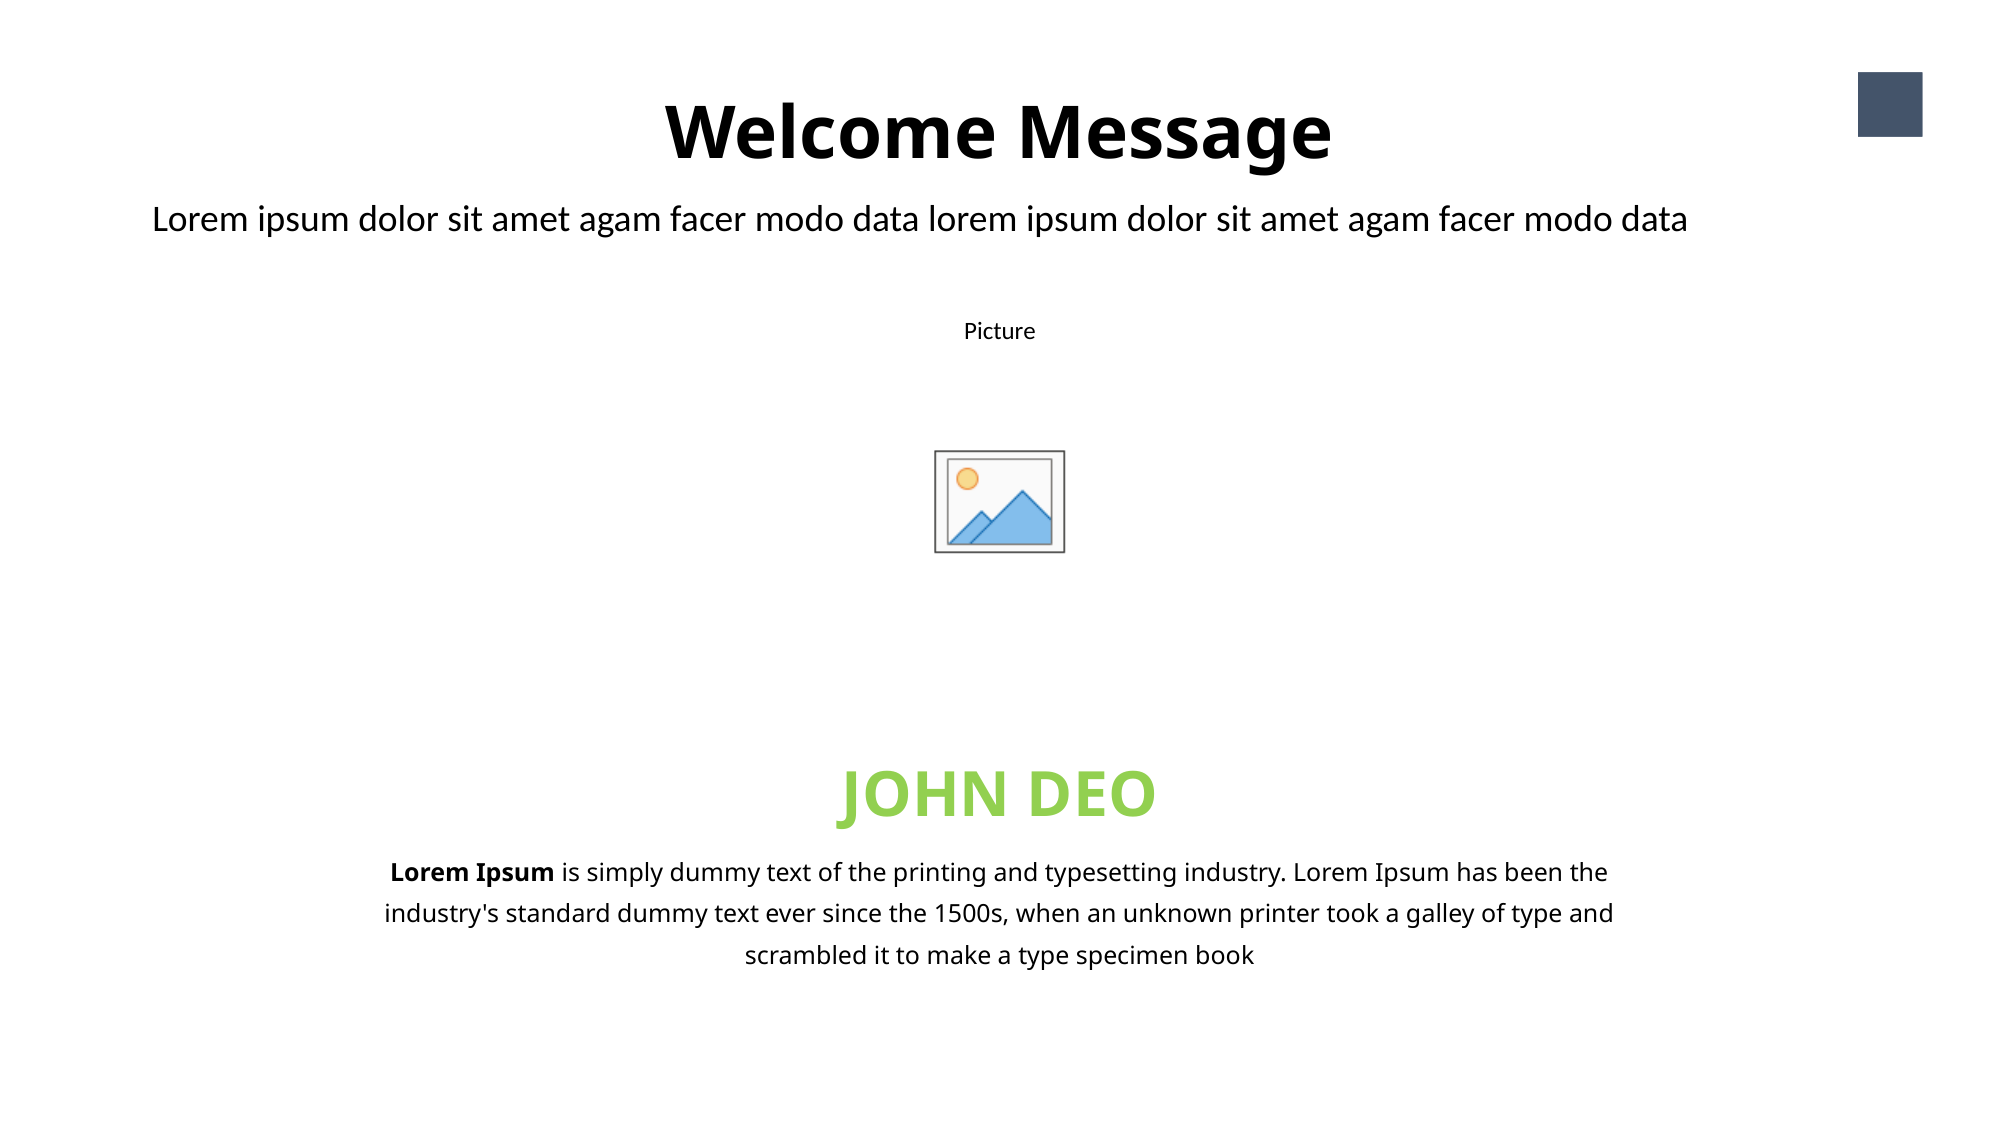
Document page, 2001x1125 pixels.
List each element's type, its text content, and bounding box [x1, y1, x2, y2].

title Welcome Message [137, 78, 1863, 186]
subtitle Lorem ipsum dolor sit amet agam facer modo data lorem ipsum dolor sit amet agam facer modo data [137, 186, 1863, 227]
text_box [320, 746, 1680, 979]
text_box [1863, 130, 1924, 138]
text_box [1857, 71, 1924, 78]
picture [215, 306, 1785, 698]
slide_number 2 [1863, 78, 1927, 130]
